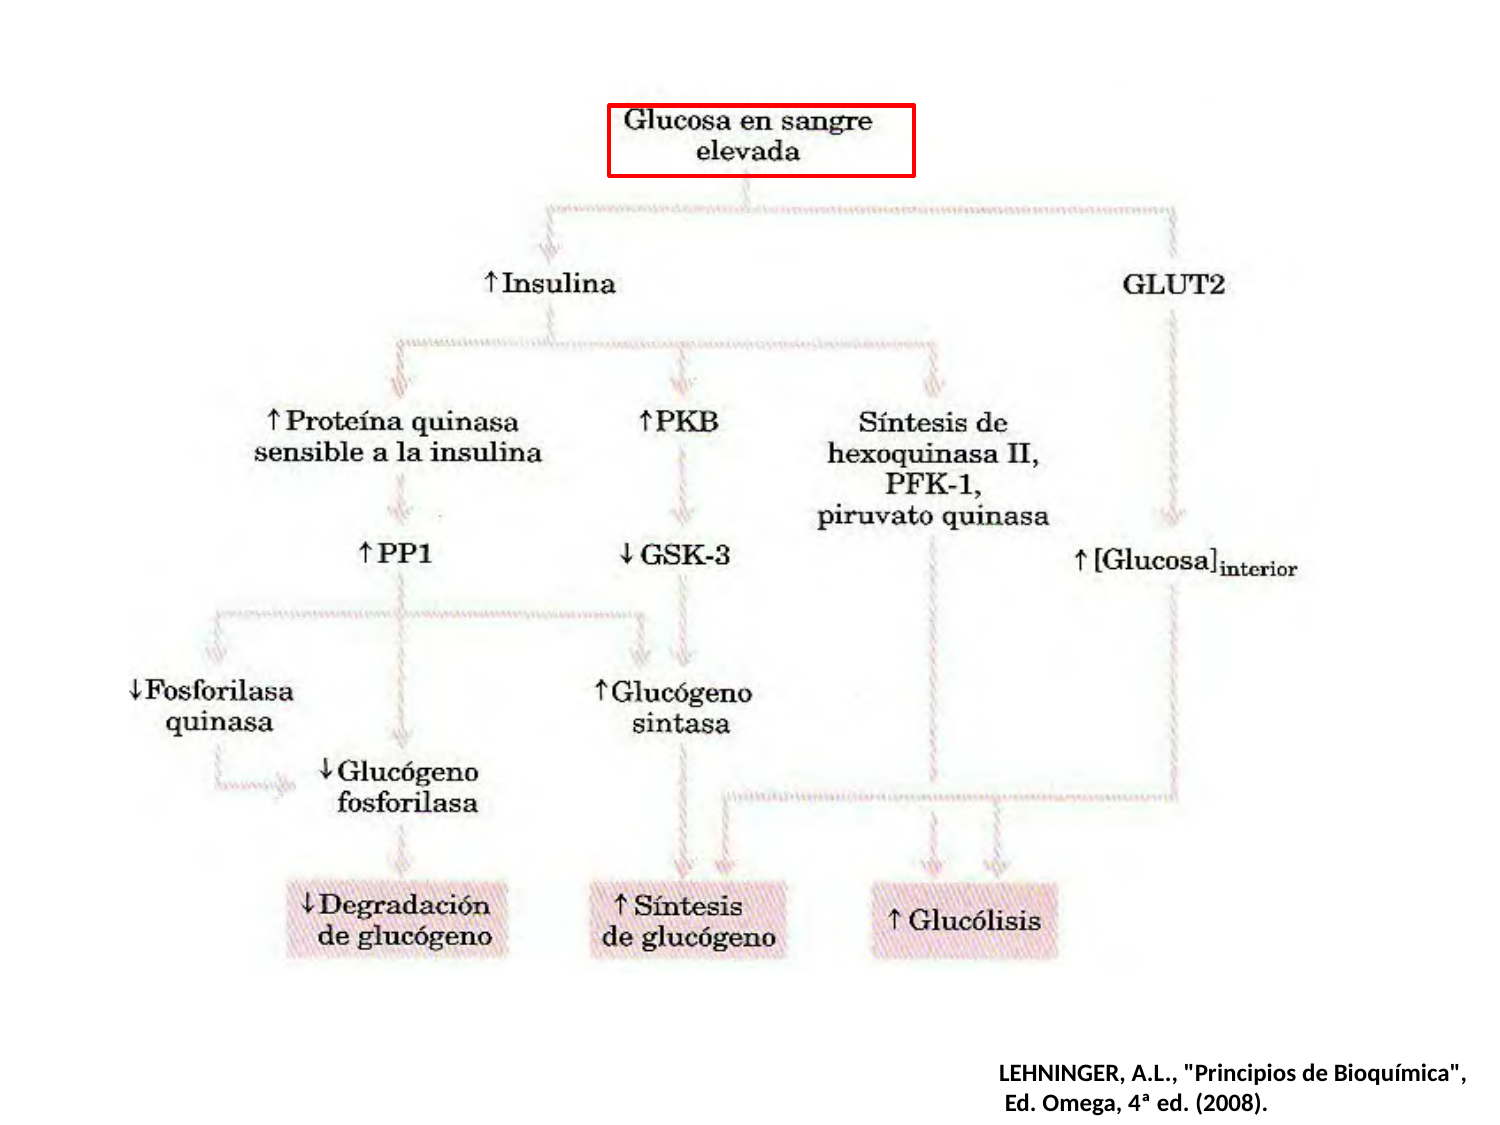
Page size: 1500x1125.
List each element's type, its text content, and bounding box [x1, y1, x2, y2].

text_box LEHNINGER, A.L., "Principios de Bioquímica", Ed. Omega, 4ª ed. (2008). [984, 1049, 1500, 1124]
picture [128, 81, 1317, 973]
